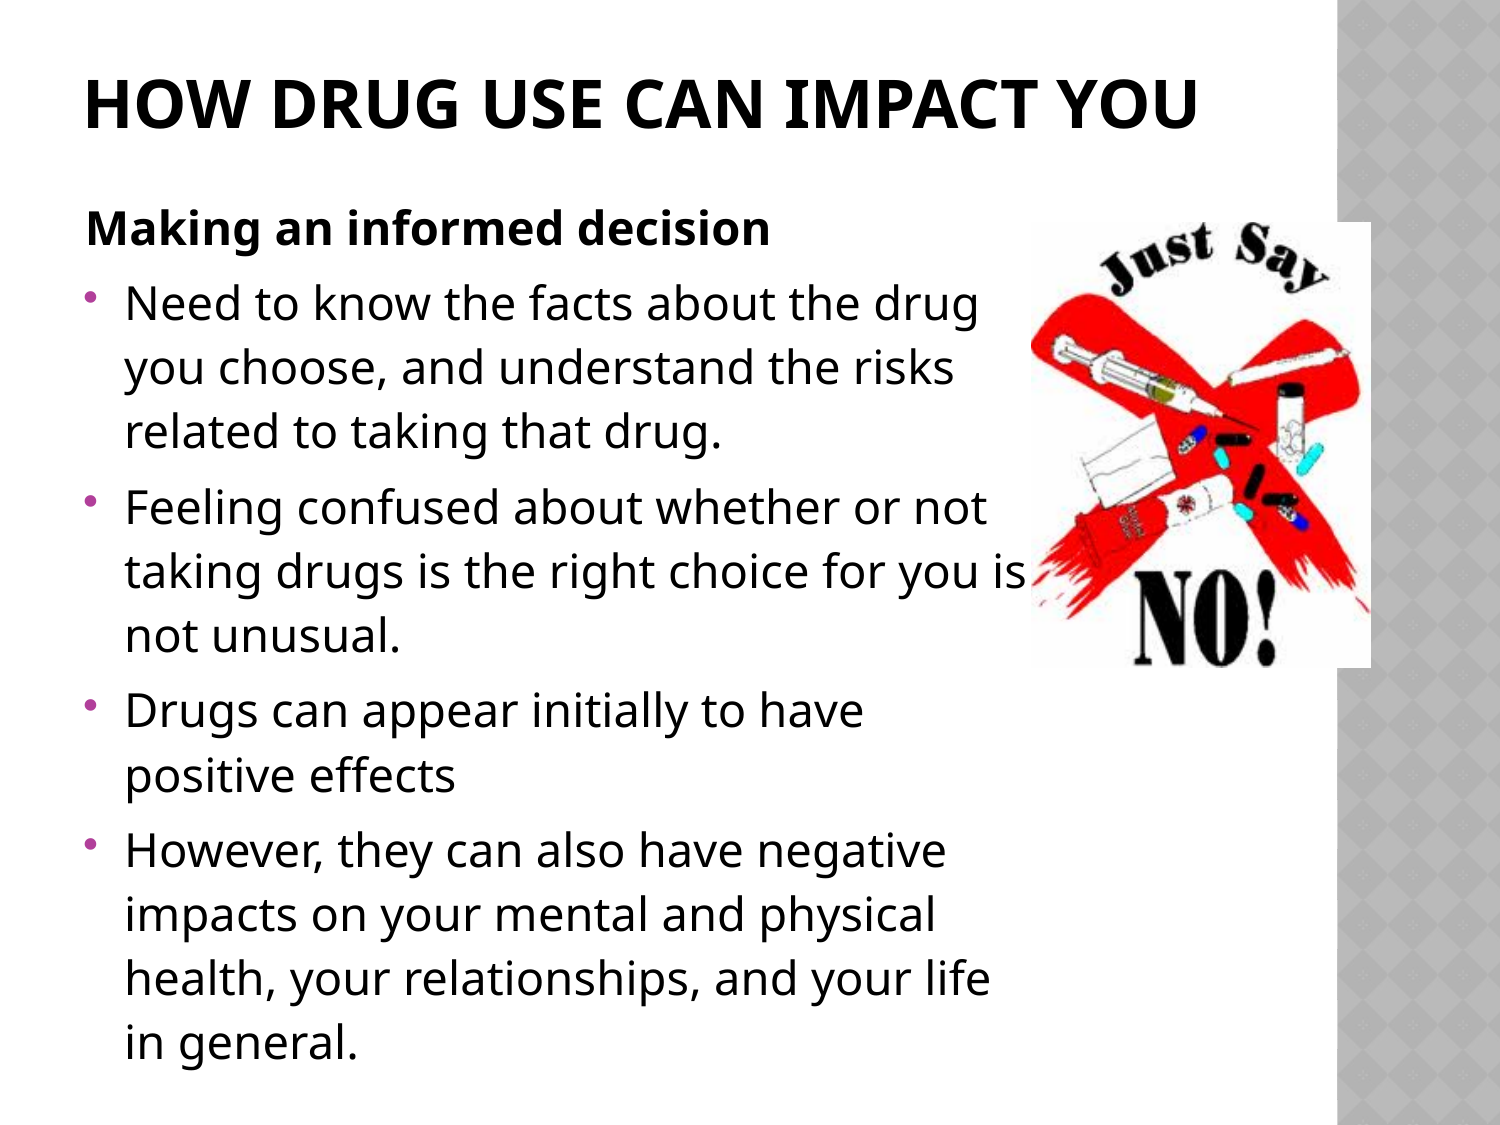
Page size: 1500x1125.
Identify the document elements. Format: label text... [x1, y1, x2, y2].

title How drug use can impact you [75, 52, 1263, 220]
picture [1030, 222, 1371, 669]
list Making an informed decision Need to know the facts about the drug you choose, and understand the risks related to taking that drug. Feeling confused about whether or not taking drugs is the right choice for you is not unusual. Drugs can appear initially to have positive effects However, they can also have negative impacts on your mental and physical health, your relationships, and your life in general. [70, 187, 1055, 1090]
